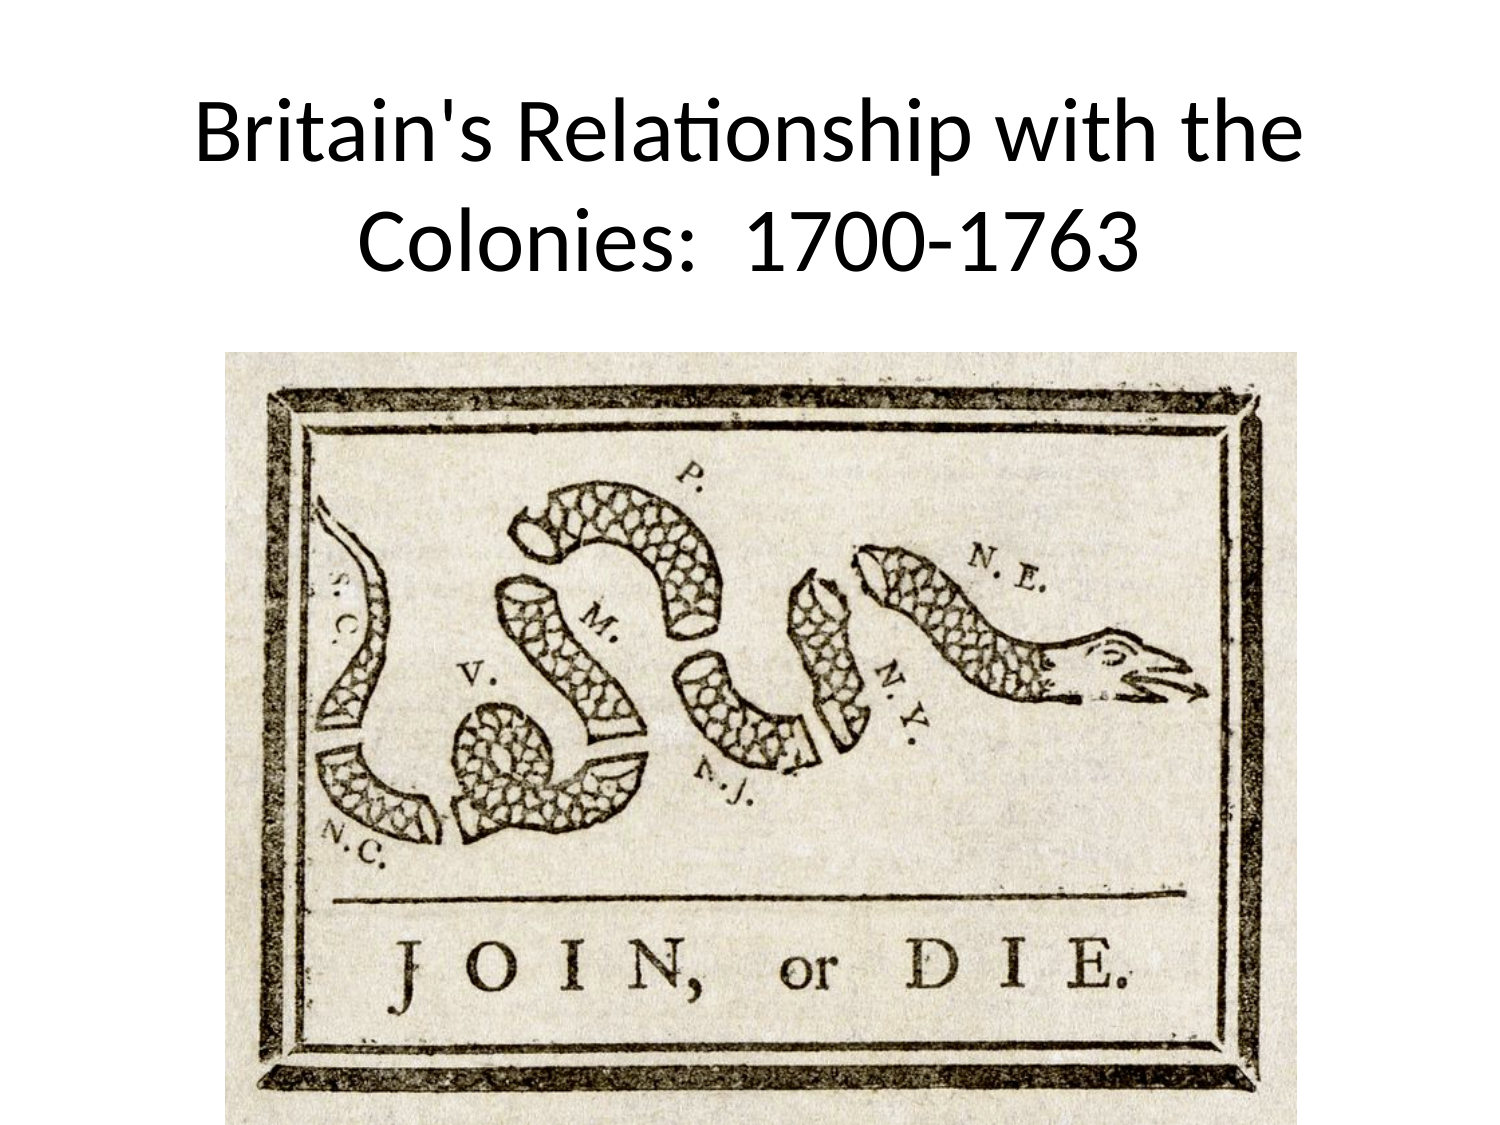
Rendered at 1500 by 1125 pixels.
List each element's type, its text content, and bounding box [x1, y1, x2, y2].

title Britain's Relationship with the Colonies: 1700-1763 [112, 58, 1388, 301]
picture [224, 351, 1297, 1125]
